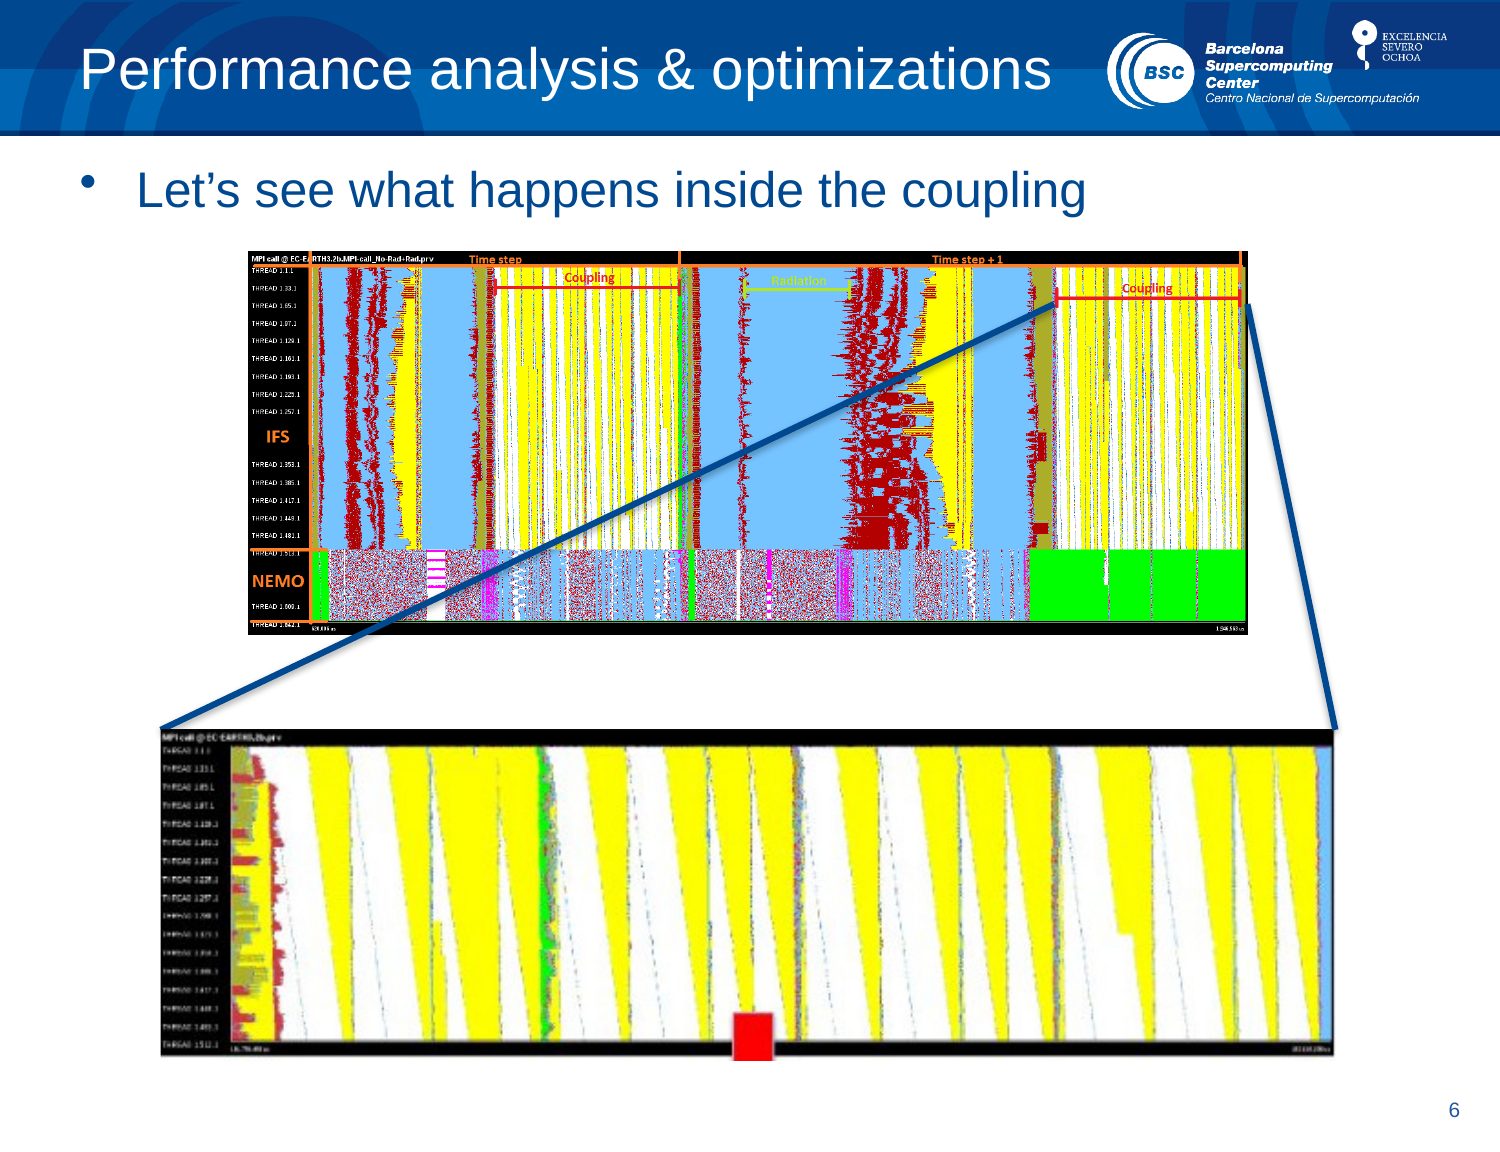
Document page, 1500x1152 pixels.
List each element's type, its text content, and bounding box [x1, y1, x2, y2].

picture [160, 729, 1336, 1061]
list Let’s see what happens inside the coupling [64, 150, 1432, 1057]
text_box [1247, 303, 1336, 731]
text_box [160, 303, 1055, 729]
title Performance analysis & optimizations [65, 23, 1081, 138]
picture [0, 0, 1500, 136]
picture [248, 251, 1248, 635]
